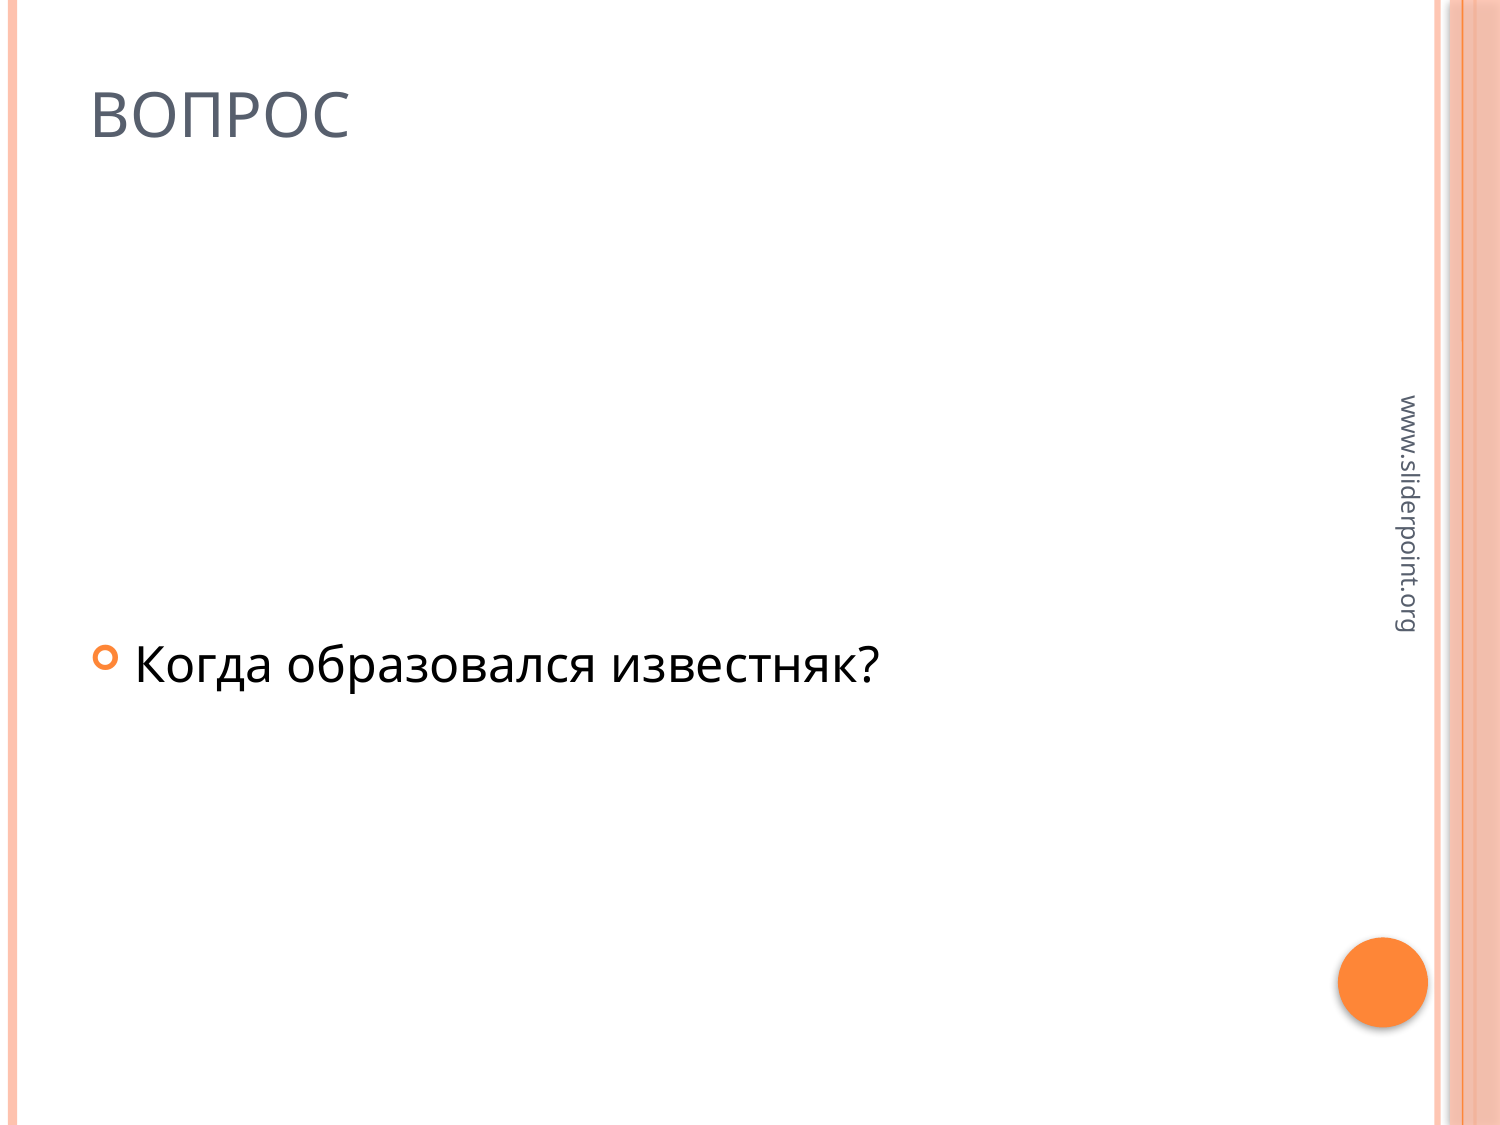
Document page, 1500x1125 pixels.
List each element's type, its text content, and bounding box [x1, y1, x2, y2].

list Когда образовался известняк? [75, 262, 1300, 1062]
title вопрос [75, 45, 1300, 233]
footer www.sliderpoint.org [1379, 380, 1440, 906]
